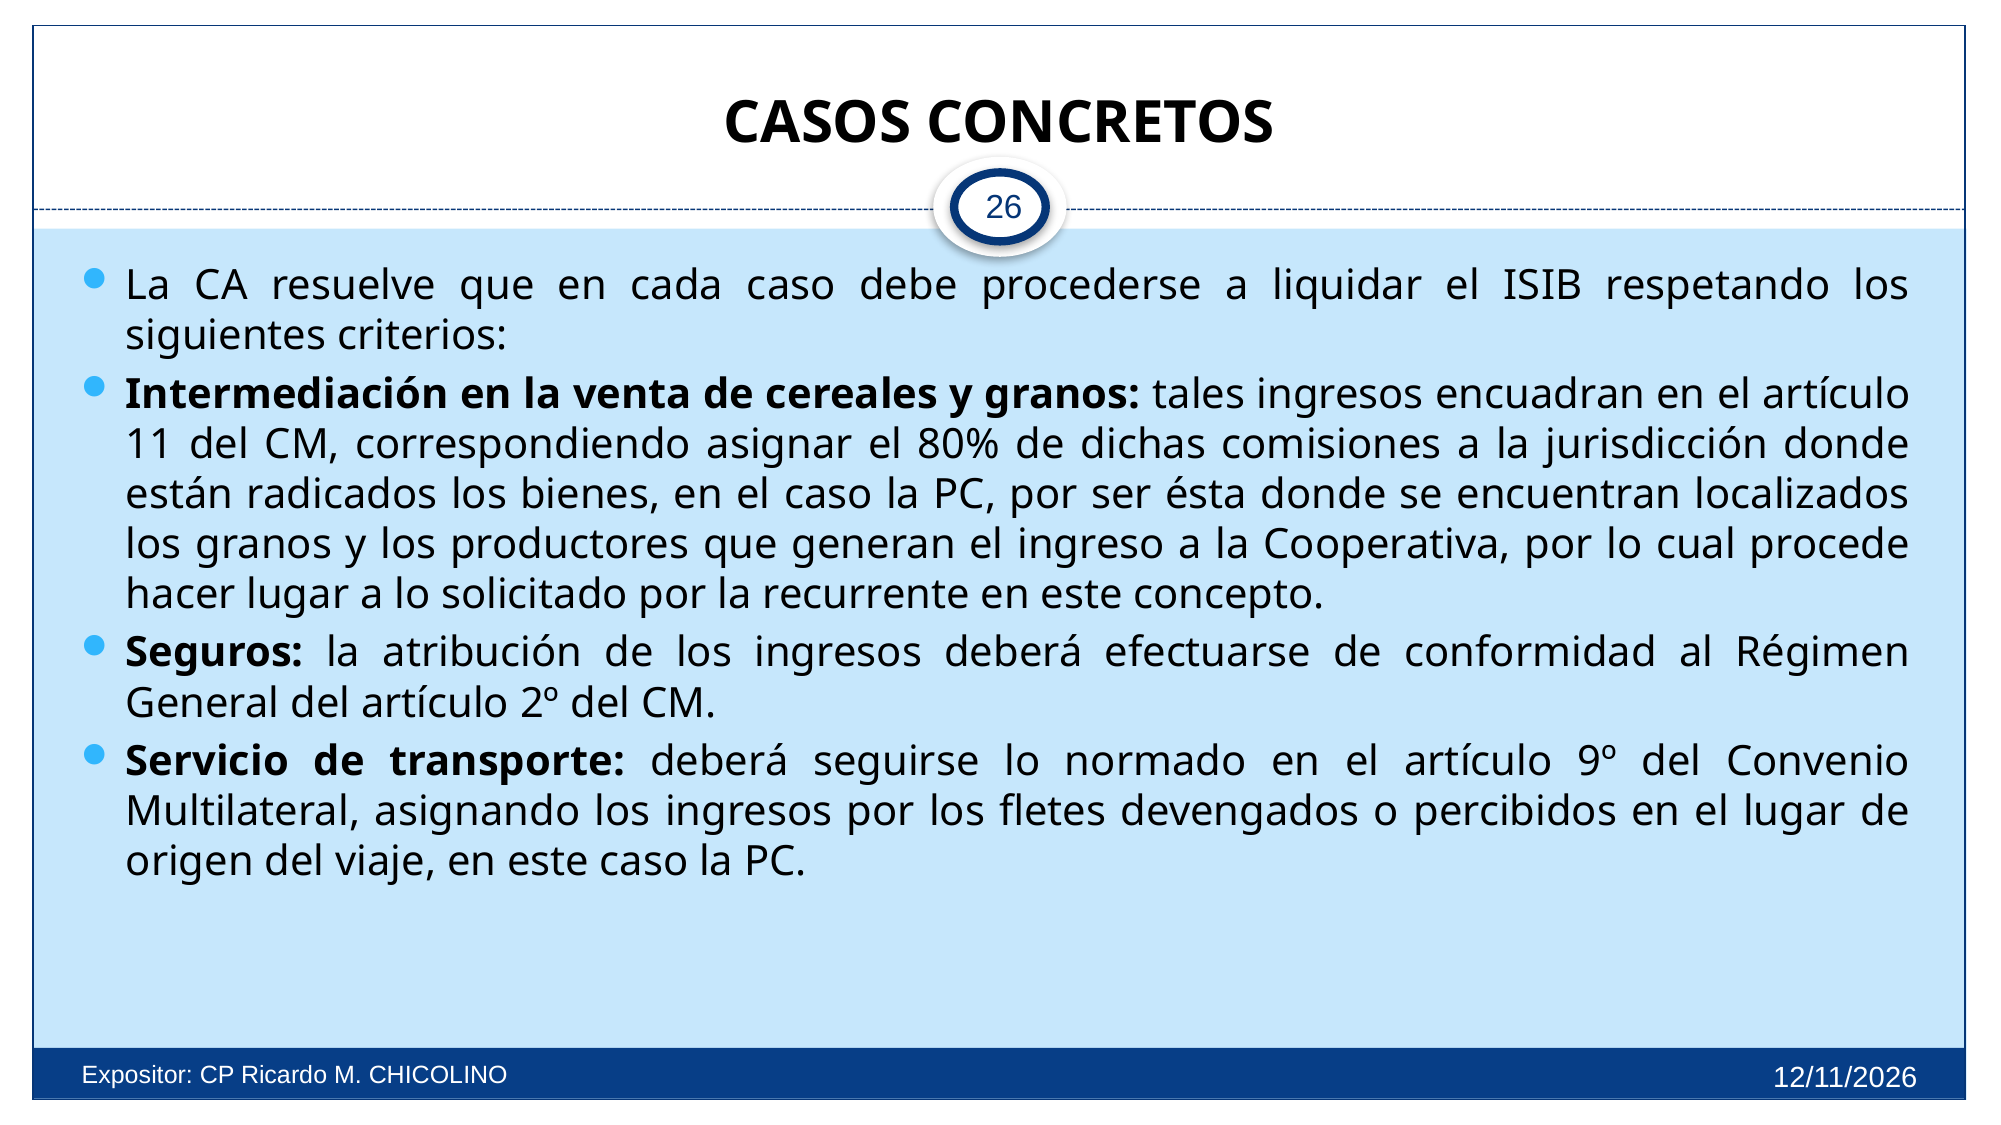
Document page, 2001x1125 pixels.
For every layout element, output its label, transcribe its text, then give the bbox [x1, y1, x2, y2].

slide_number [1266, 1050, 1933, 1111]
title CASOS CONCRETOS [65, 37, 1933, 162]
slide_number 26 [954, 168, 1055, 241]
footer Expositor: CP Ricardo M. CHICOLINO [66, 1051, 850, 1112]
list La CA resuelve que en cada caso debe procederse a liquidar el ISIB respetando los siguientes criterios: Intermediación en la venta de cereales y granos: tales ingresos encuadran en el artículo 11 del CM, correspondiendo asignar el 80% de dichas comisiones a la jurisdicción donde están radicados los bienes, en el caso la PC, por ser ésta donde se encuentran localizados los granos y los productores que generan el ingreso a la Cooperativa, por lo cual procede hacer lugar a lo solicitado por la recurrente en este concepto. Seguros: la atribución de los ingresos deberá efectuarse de conformidad al Régimen General del artículo 2º del CM. Servicio de transporte: deberá seguirse lo normado en el artículo 9º del Convenio Multilateral, asignando los ingresos por los fletes devengados o percibidos en el lugar de origen del viaje, en este caso la PC. [66, 250, 1926, 1001]
